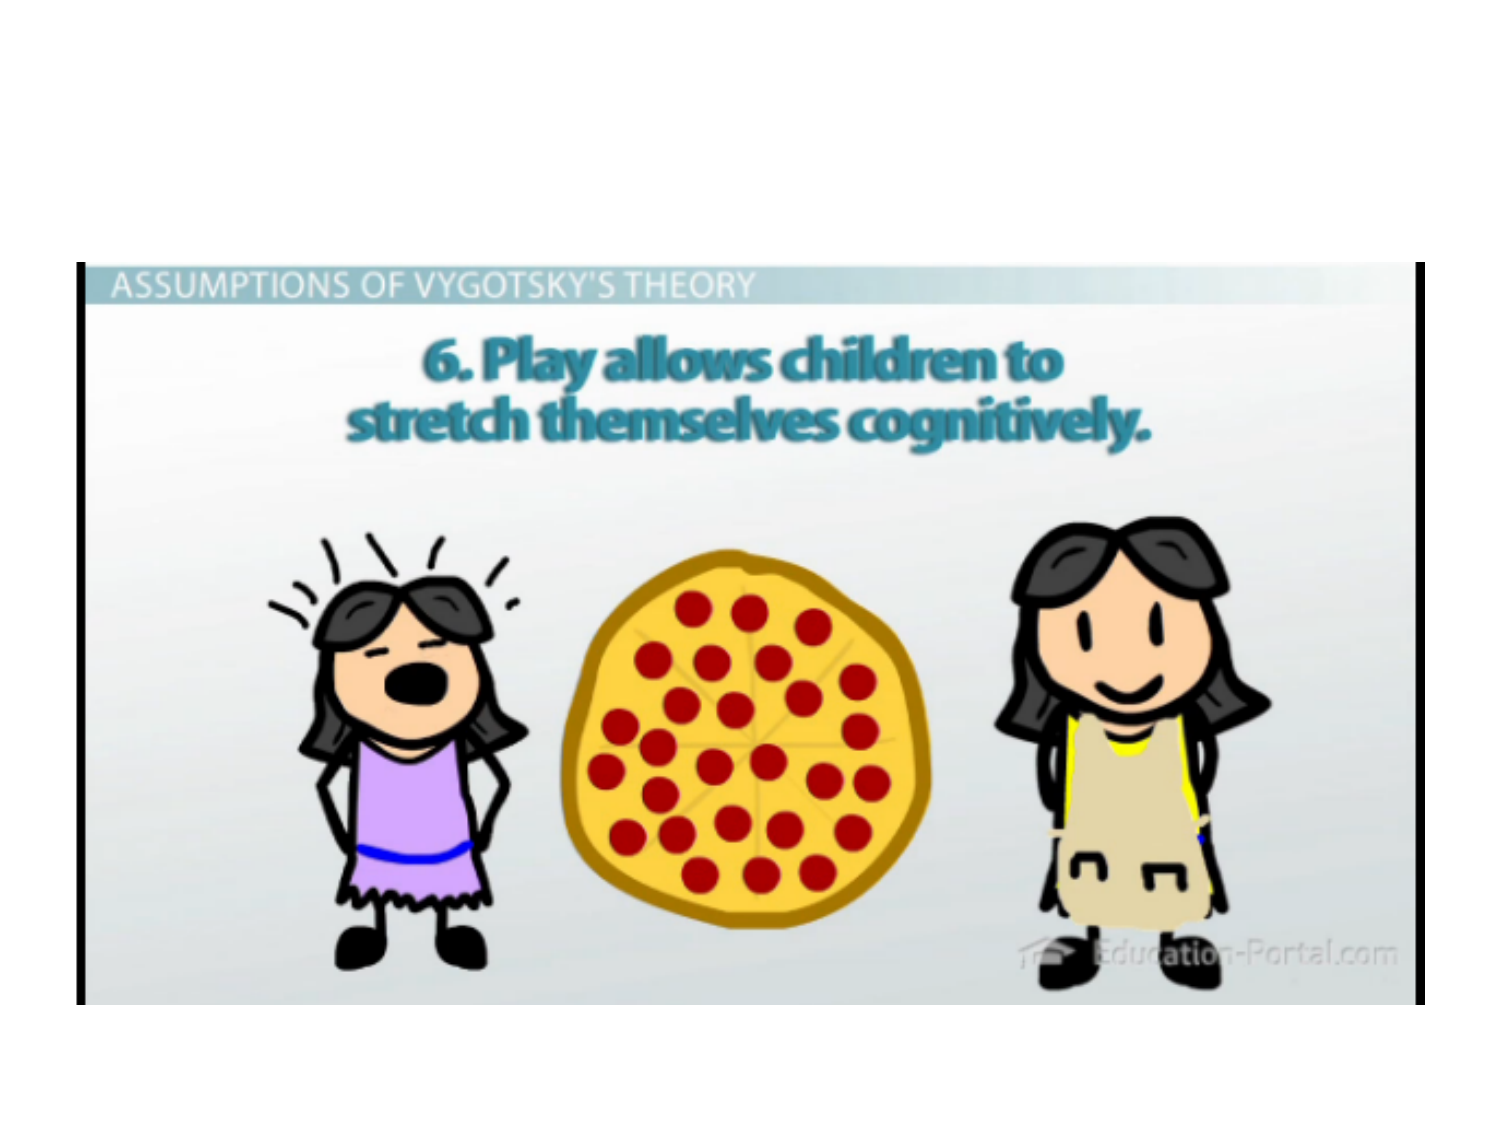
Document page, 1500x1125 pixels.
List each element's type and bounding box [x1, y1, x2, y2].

list [74, 262, 1426, 1006]
